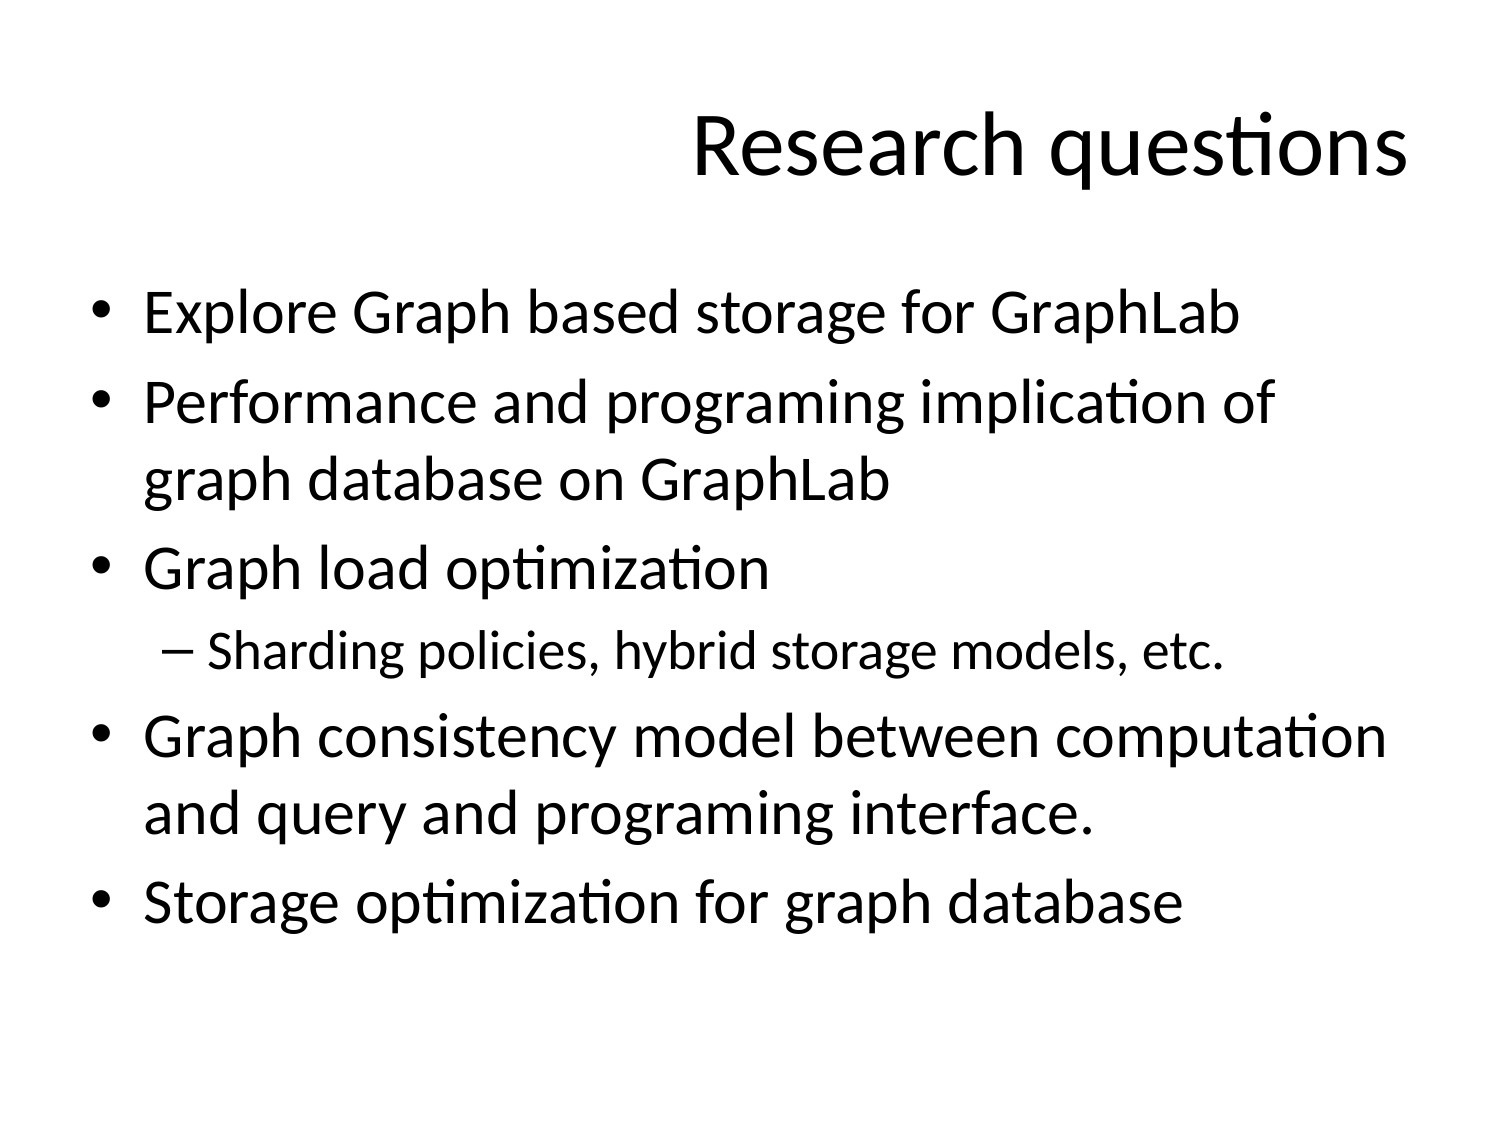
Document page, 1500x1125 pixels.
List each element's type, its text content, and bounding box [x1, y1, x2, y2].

title Research questions [75, 45, 1425, 233]
list Explore Graph based storage for GraphLab Performance and programing implication of graph database on GraphLab Graph load optimization Sharding policies, hybrid storage models, etc. Graph consistency model between computation and query and programing interface. Storage optimization for graph database [75, 262, 1425, 1005]
